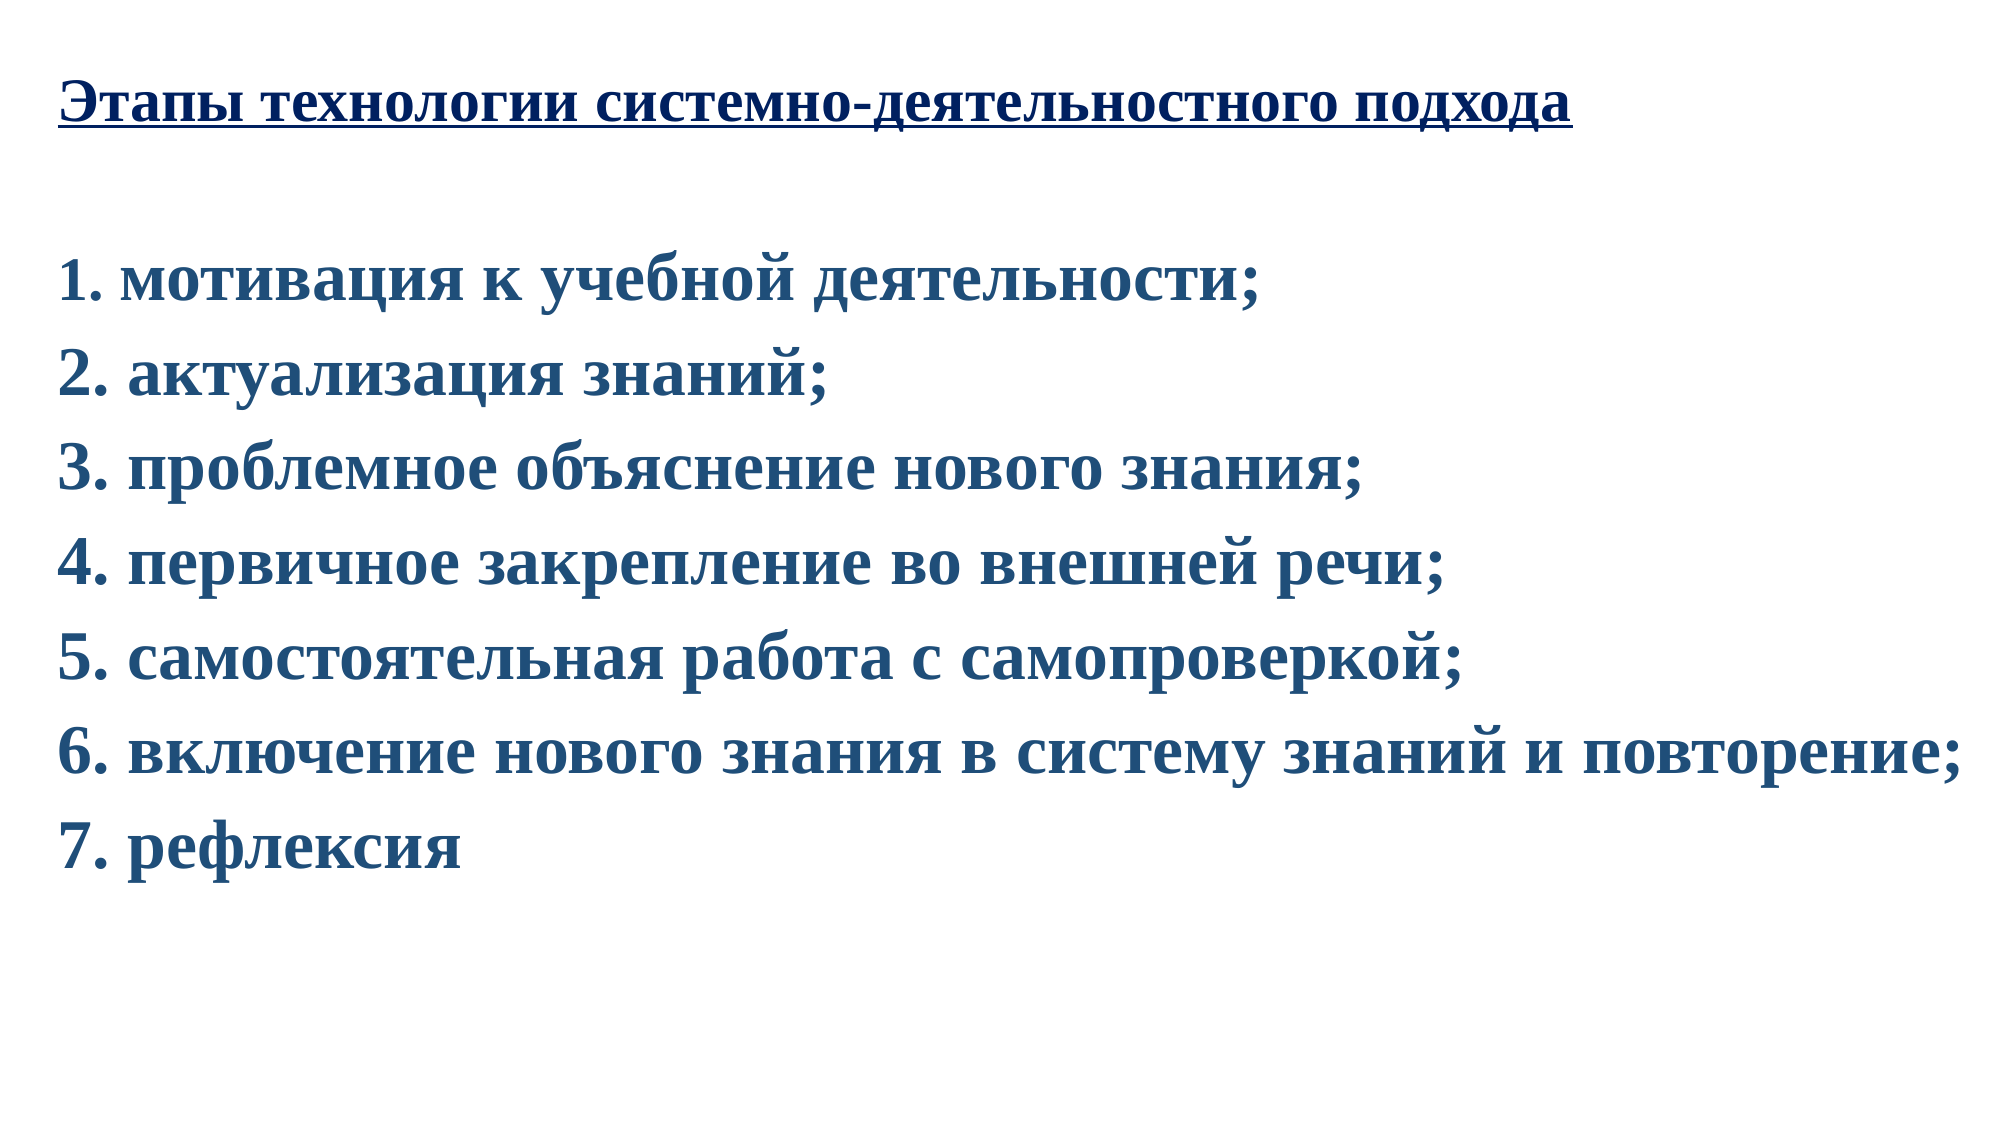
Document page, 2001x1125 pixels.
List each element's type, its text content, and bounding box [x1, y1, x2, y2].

list Этапы технологии системно-деятельностного подхода 1. мотивация к учебной деятельности; 2. актуализация знаний; 3. проблемное объяснение нового знания; 4. первичное закрепление во внешней речи; 5. самостоятельная работа с самопроверкой; 6. включение нового знания в систему знаний и повторение; 7. рефлексия [42, 60, 2000, 1086]
